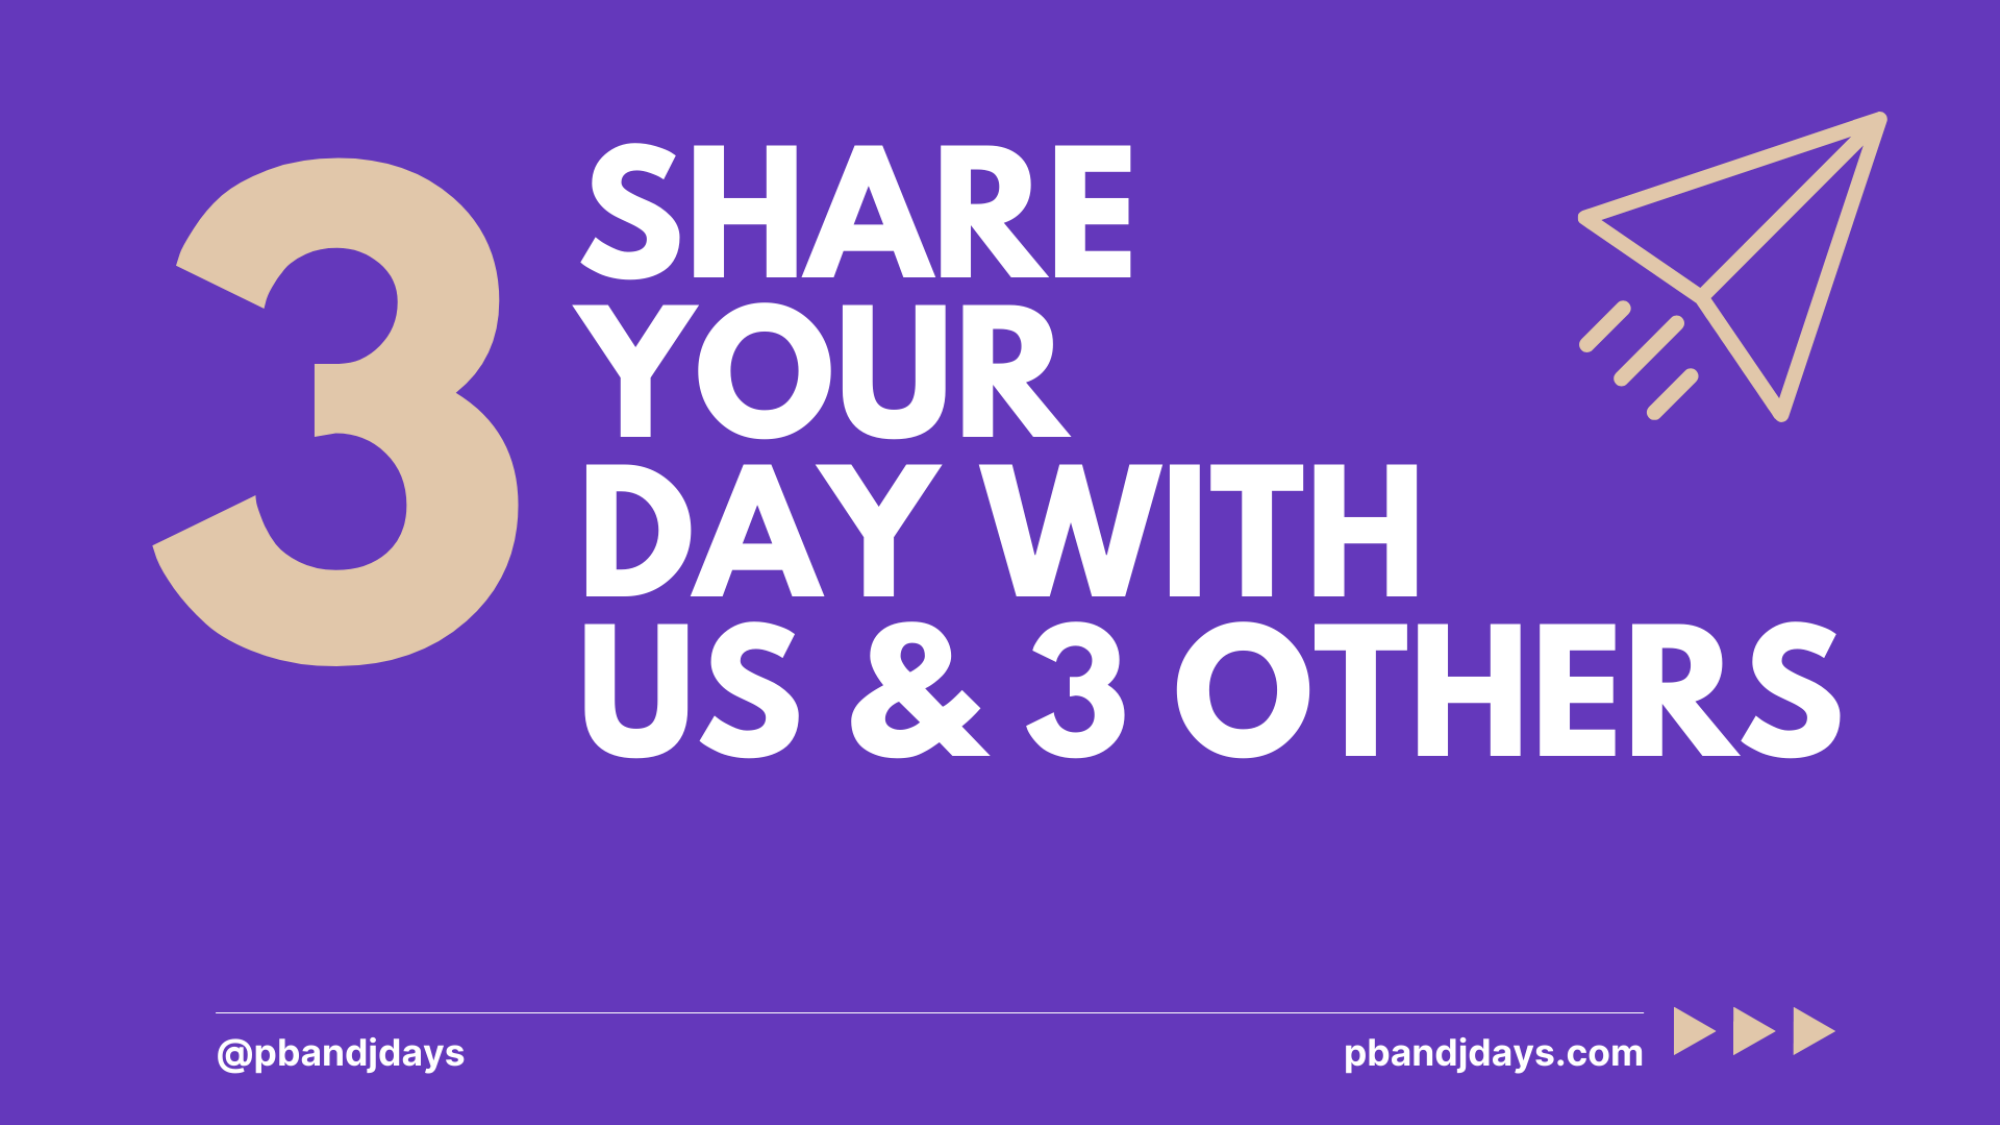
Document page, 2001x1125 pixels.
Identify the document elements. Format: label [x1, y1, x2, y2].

list [0, 0, 2000, 1125]
